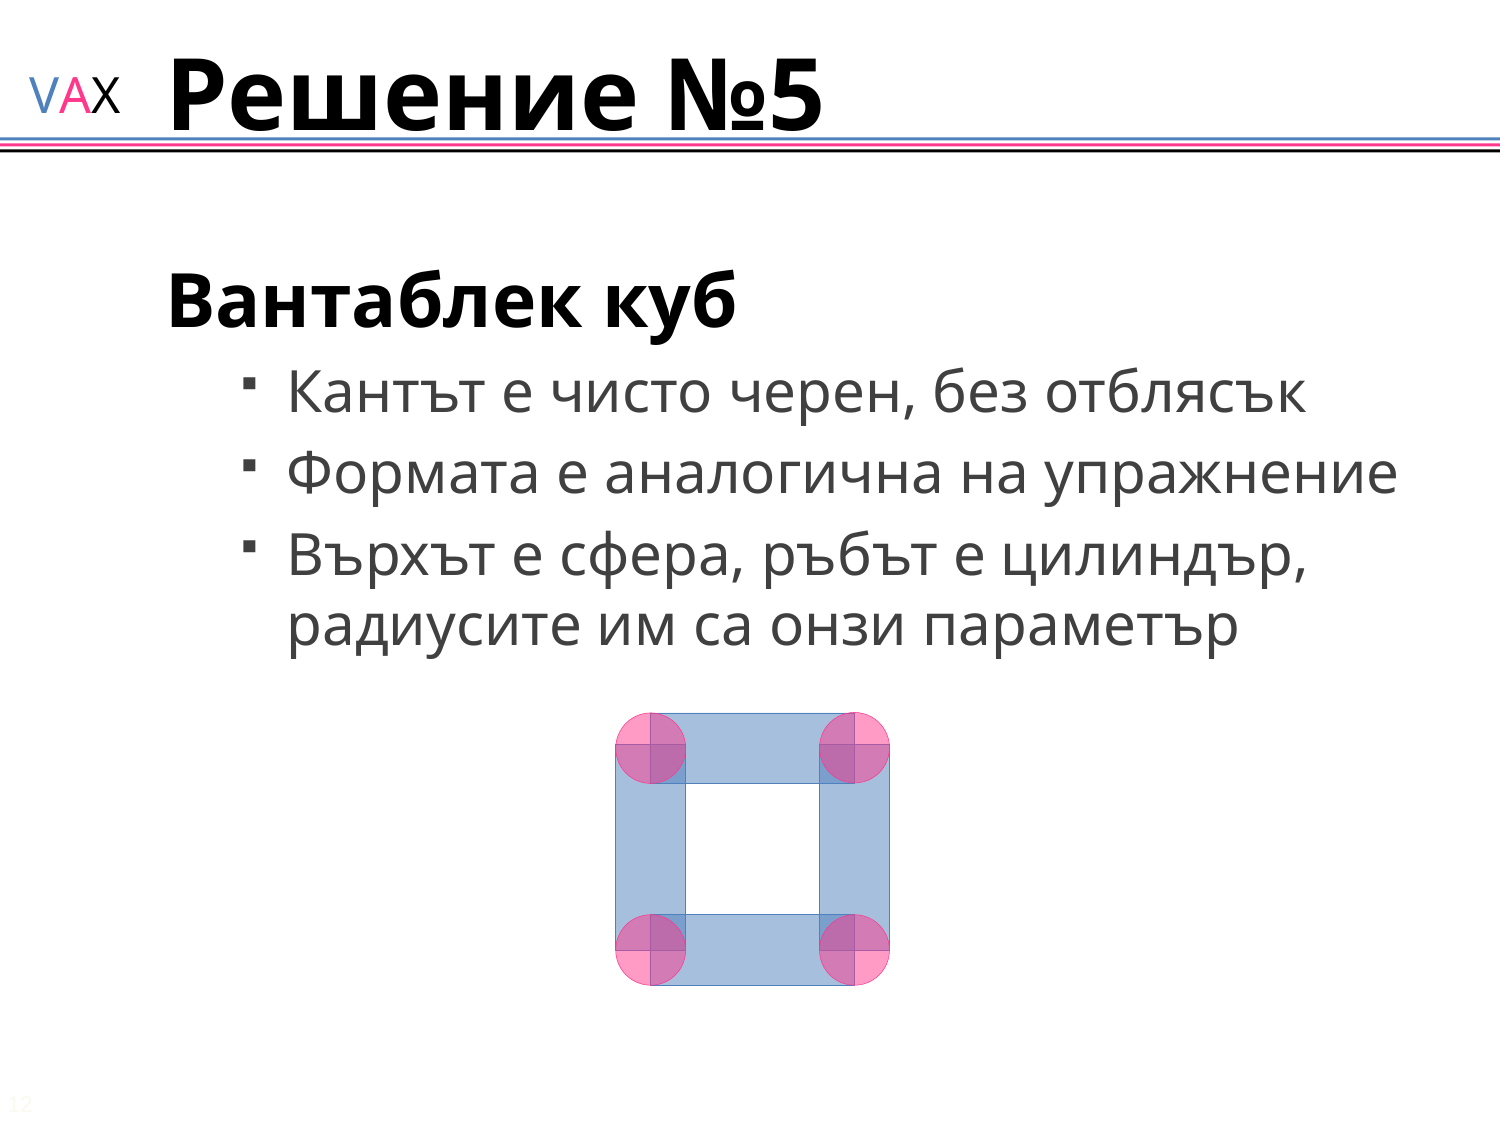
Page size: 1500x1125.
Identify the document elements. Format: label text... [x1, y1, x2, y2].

text_box [817, 754, 892, 943]
text_box [817, 710, 892, 786]
text_box [613, 710, 688, 786]
text_box [660, 711, 843, 785]
text_box [613, 912, 688, 988]
text_box [817, 912, 892, 988]
title Решение №5 [0, 37, 1500, 144]
text_box [661, 913, 844, 987]
text_box [614, 756, 688, 939]
